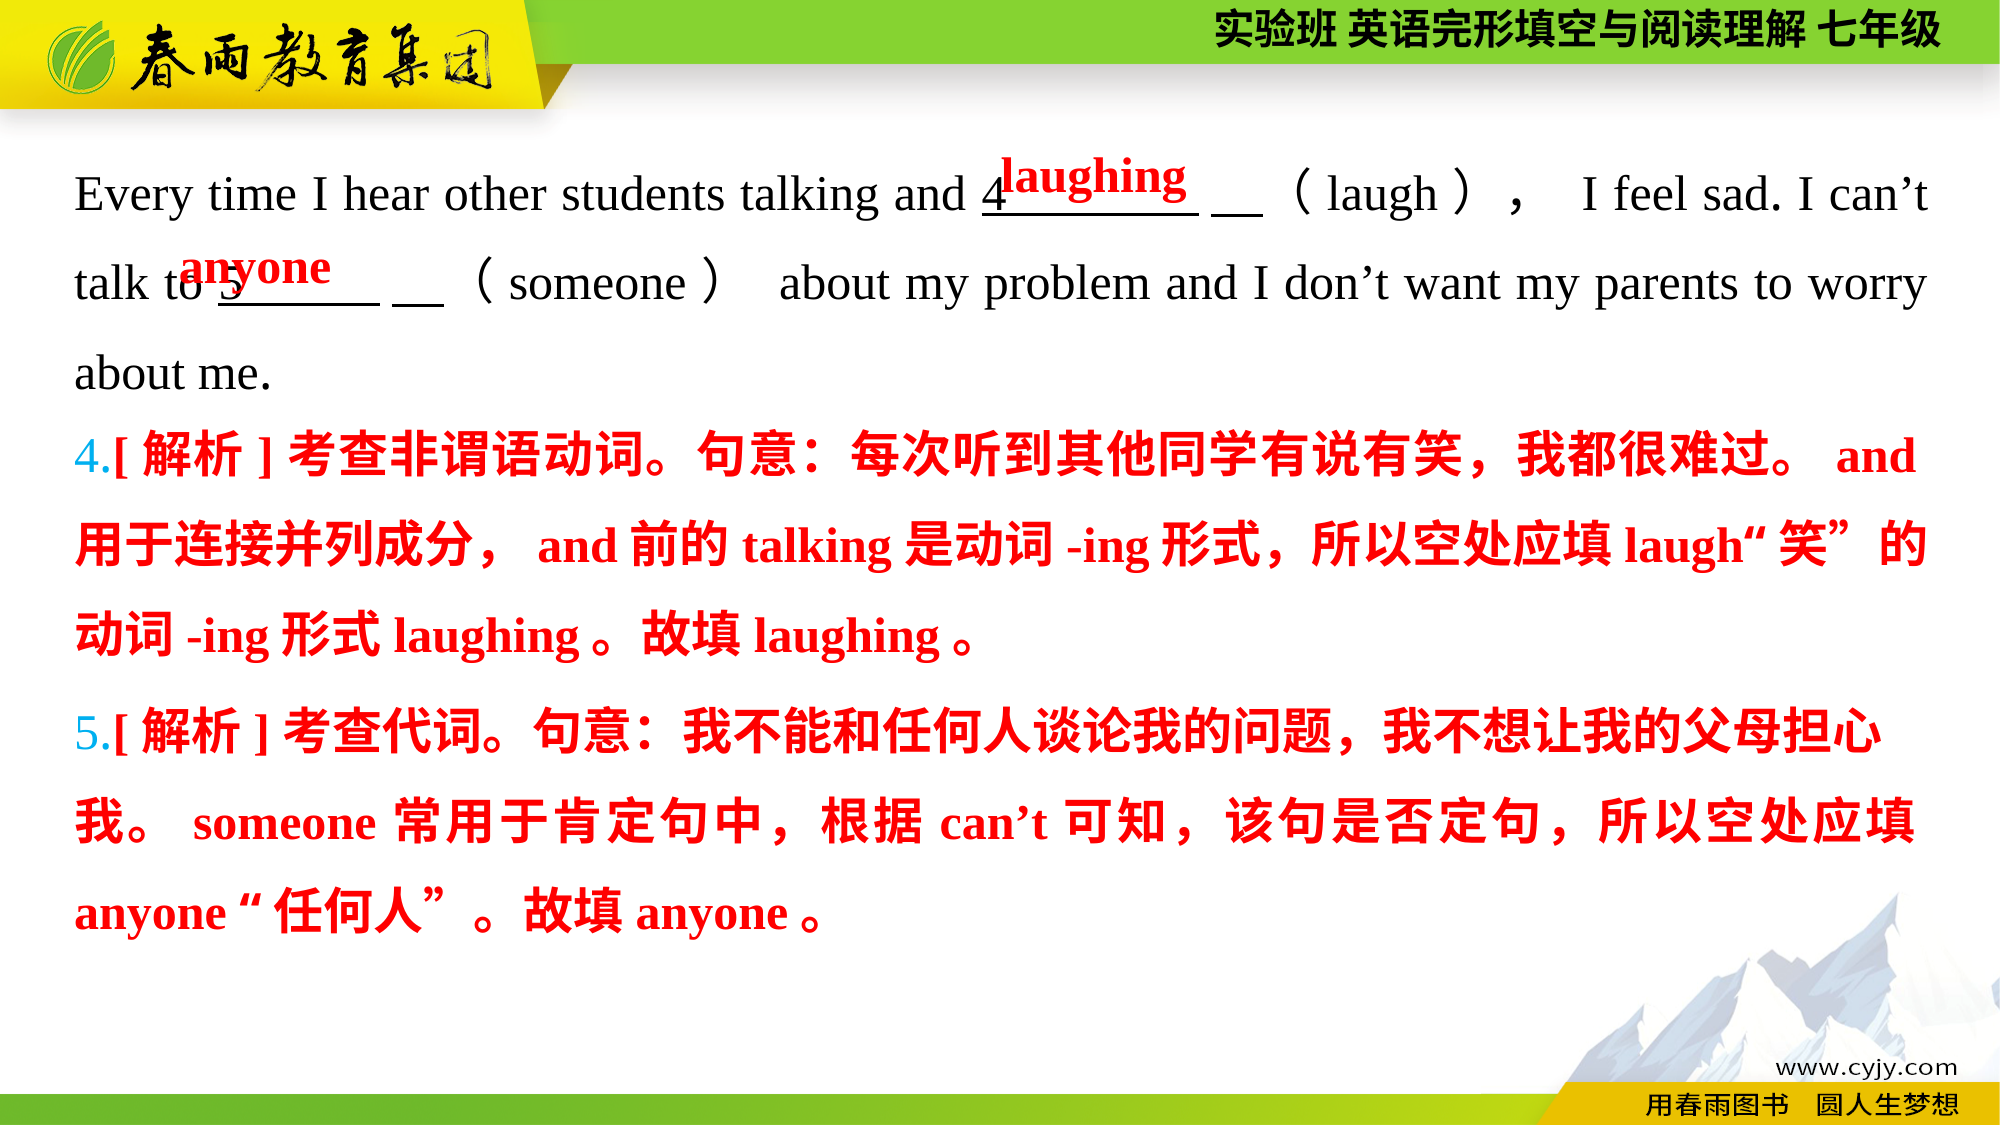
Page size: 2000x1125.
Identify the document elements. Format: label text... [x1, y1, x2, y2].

picture [0, 0, 2000, 1125]
list Every time I hear other students talking and 4 （laugh）， I feel sad. I can’t talk to 5 （someone） about my problem and I don’t want my parents to worry about me. [59, 122, 1944, 385]
text_box 5.[解析]考查代词。句意：我不能和任何人谈论我的问题，我不想让我的父母担心 我。someone常用于肯定句中，根据can’t可知，该句是否定句，所以空处应填anyone “任何人”。故填anyone。 [59, 661, 1944, 947]
text_box anyone [163, 225, 347, 301]
text_box laughing [973, 134, 1202, 210]
text_box 4.[解析]考查非谓语动词。句意：每次听到其他同学有说有笑，我都很难过。and用于连接并列成分，and前的talking是动词-ing形式，所以空处应填laugh“笑”的动词-ing形式laughing。故填laughing。 [59, 385, 1944, 661]
